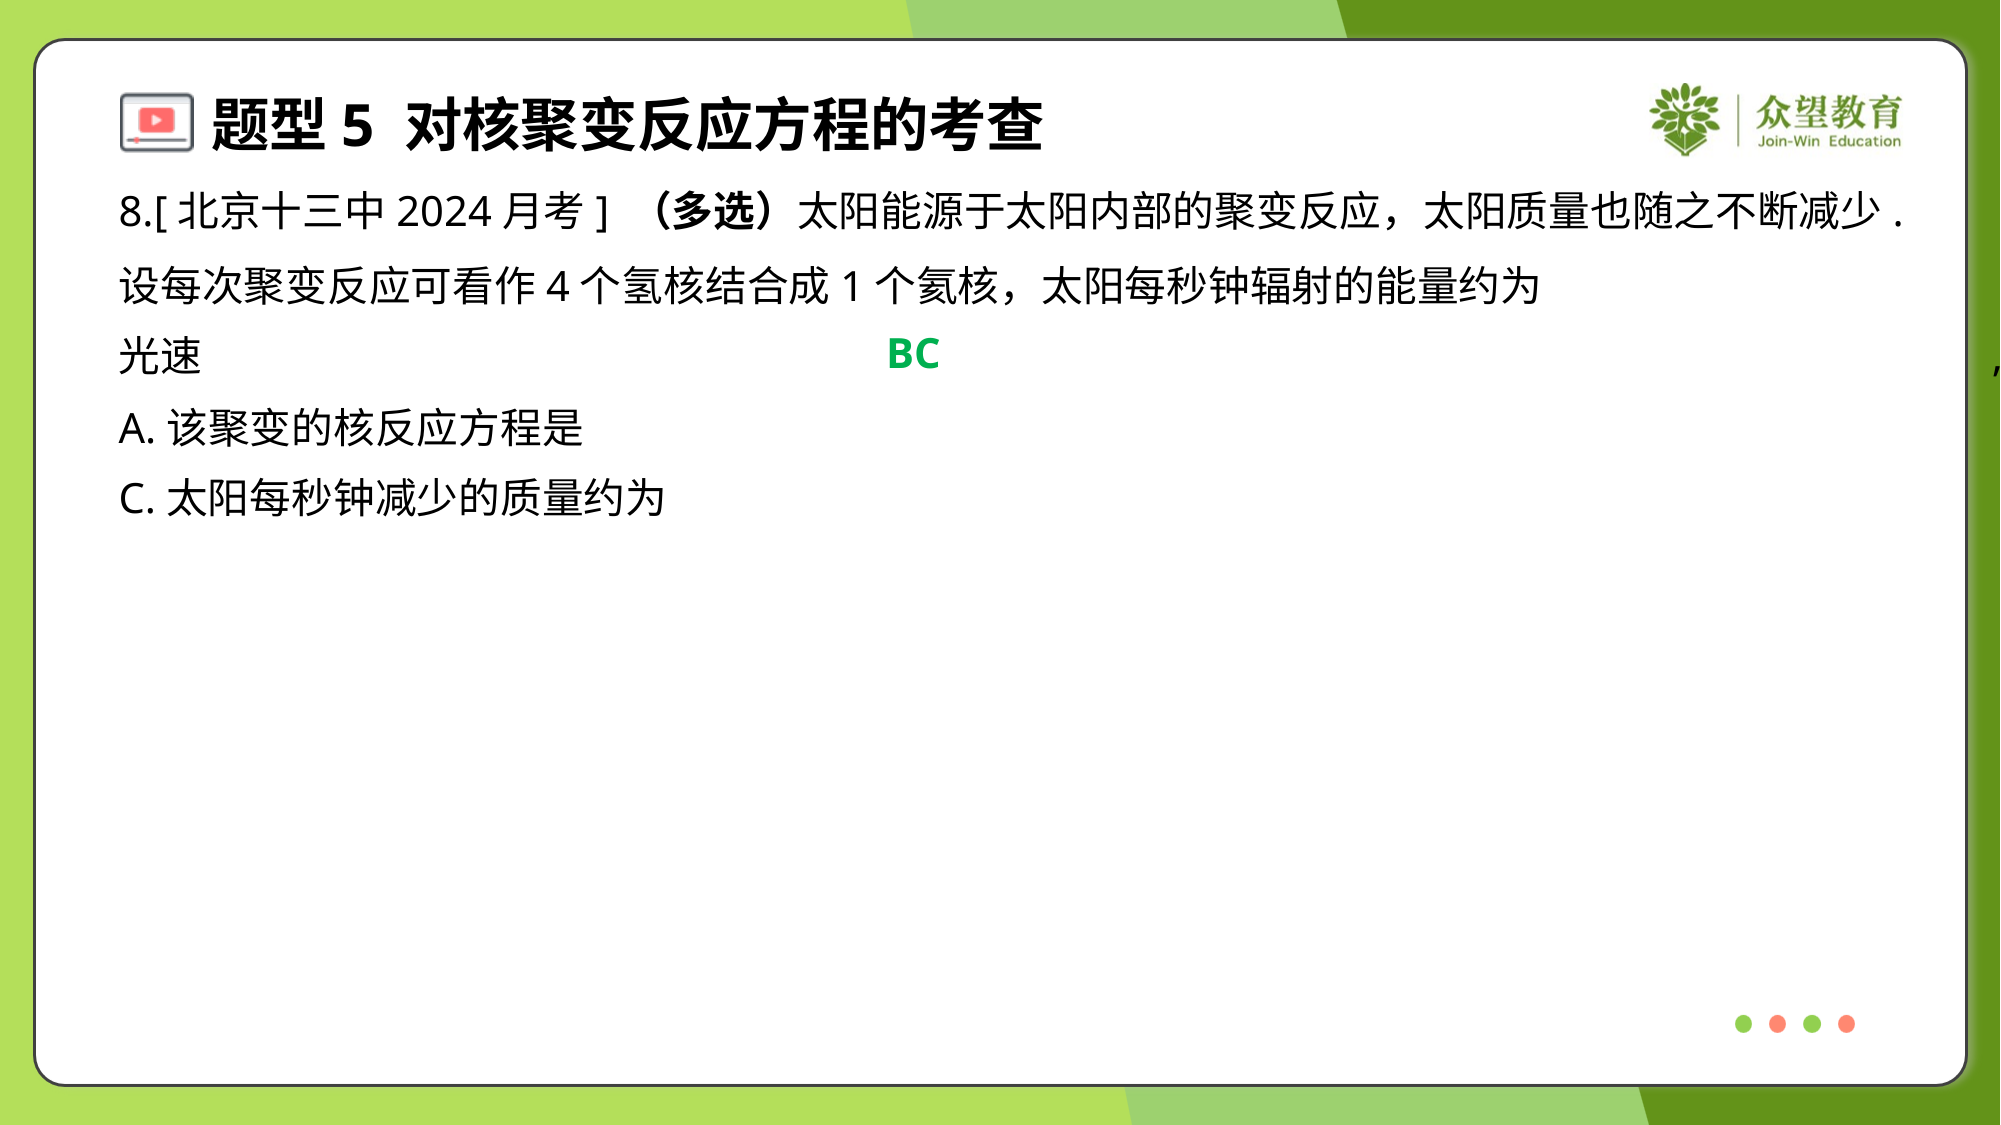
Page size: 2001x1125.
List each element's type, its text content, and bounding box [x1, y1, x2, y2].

picture [0, 0, 2000, 1125]
text_box BC [870, 306, 957, 371]
